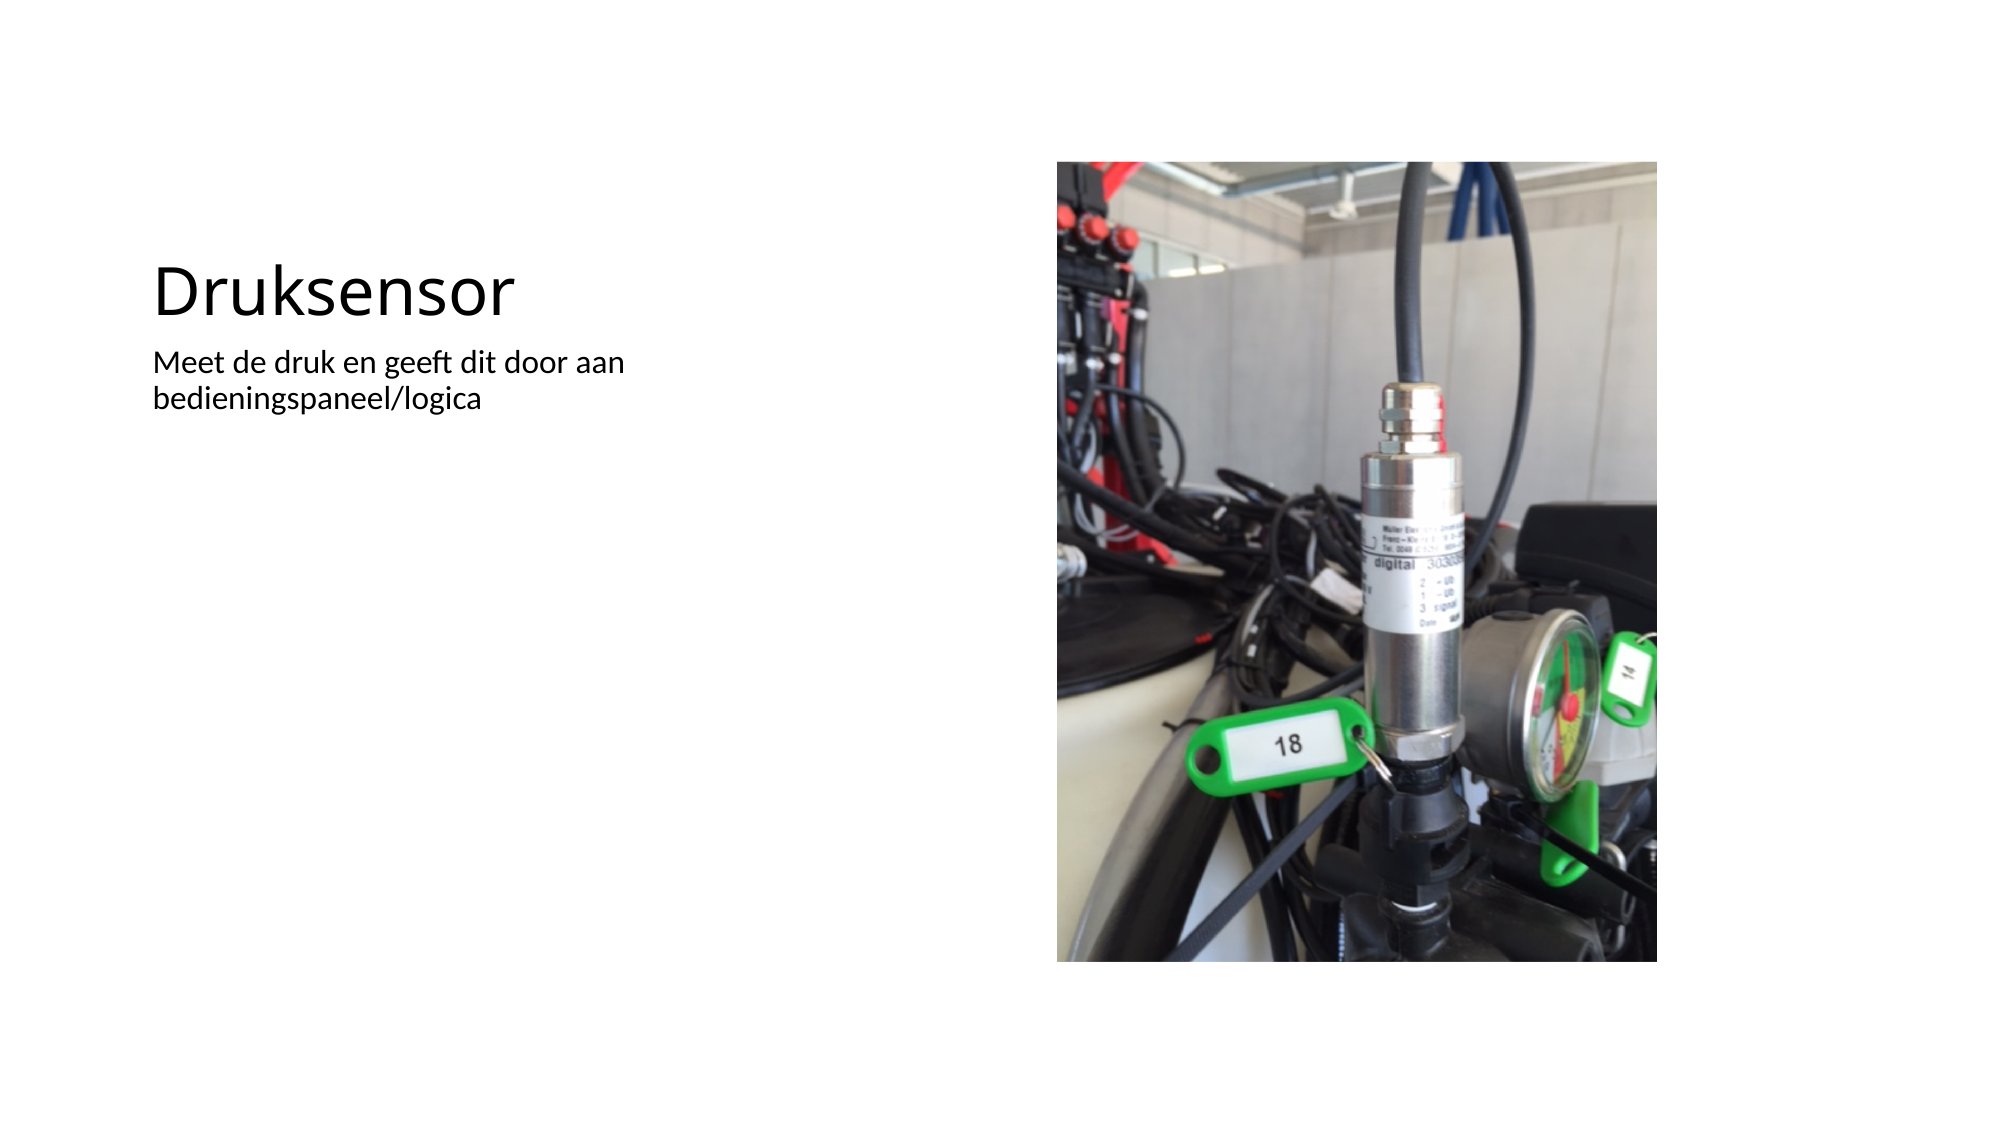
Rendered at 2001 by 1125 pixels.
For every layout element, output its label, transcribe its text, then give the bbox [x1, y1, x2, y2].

picture [1057, 163, 1657, 261]
picture [1057, 862, 1657, 961]
title Druksensor [137, 75, 783, 337]
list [956, 261, 1757, 862]
list Meet de druk en geeft dit door aan bedieningspaneel/logica [137, 337, 783, 963]
